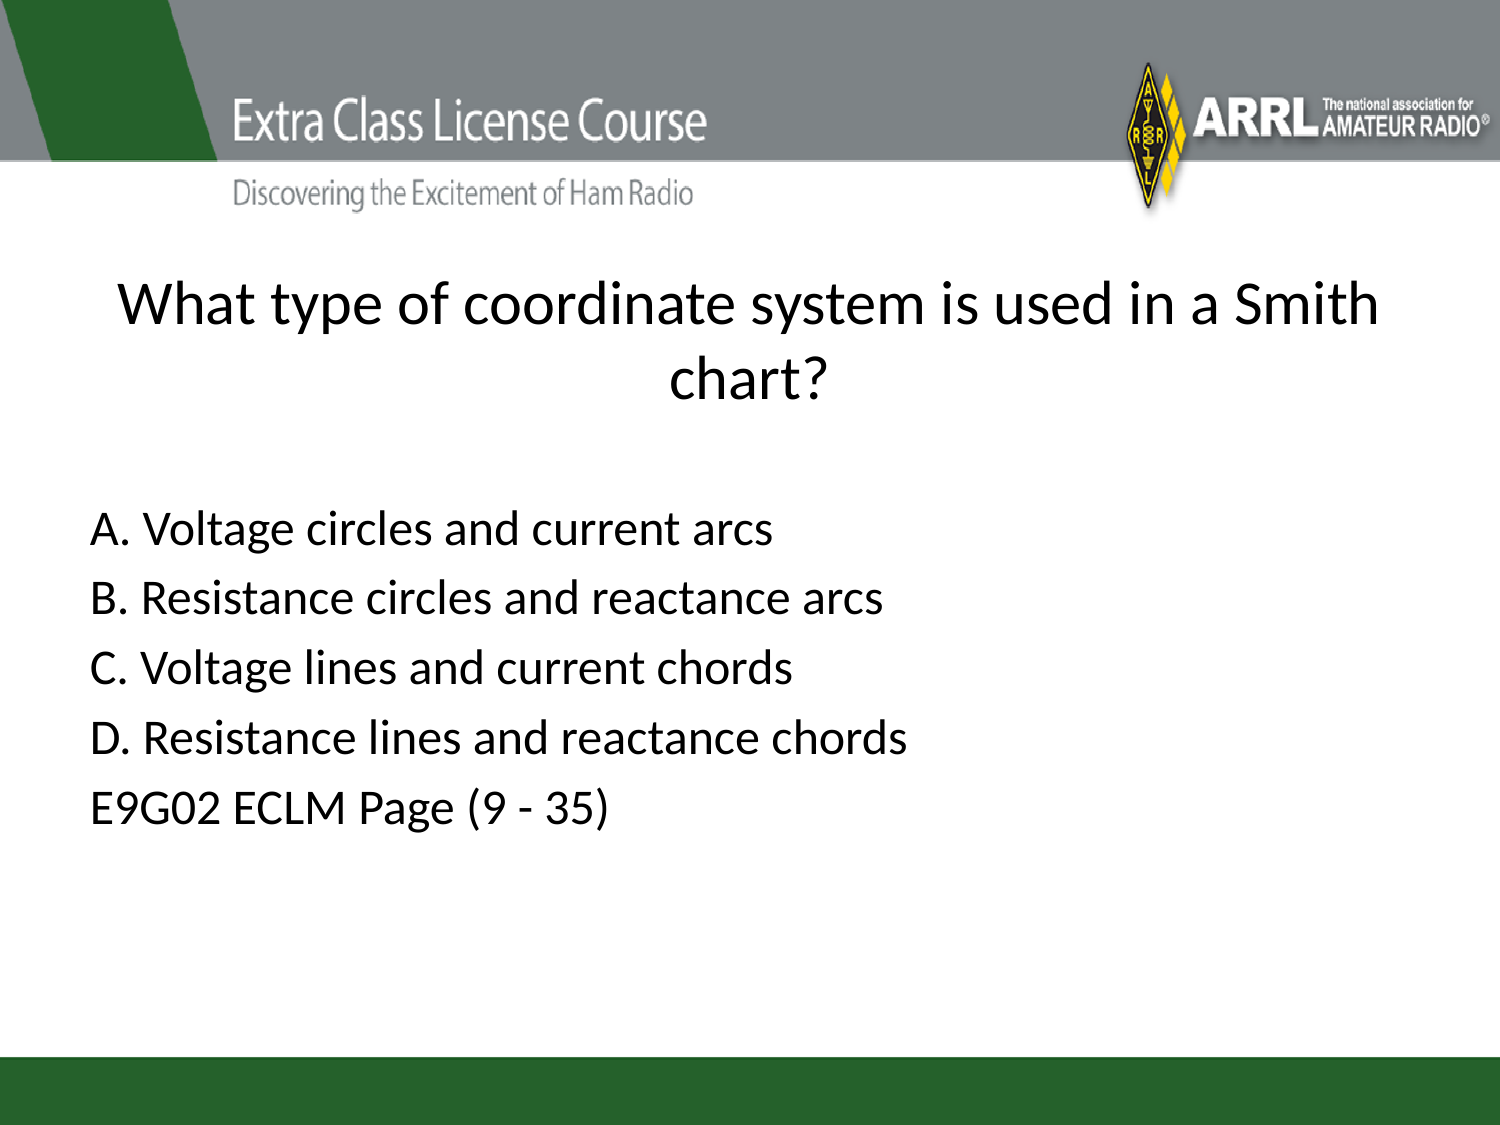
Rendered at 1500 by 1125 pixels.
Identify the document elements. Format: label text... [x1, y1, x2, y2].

list A. Voltage circles and current arcs B. Resistance circles and reactance arcs C. Voltage lines and current chords D. Resistance lines and reactance chords E9G02 ECLM Page (9 - 35) [75, 487, 1425, 1005]
title What type of coordinate system is used in a Smith chart? [75, 254, 1425, 435]
picture [0, 0, 1500, 1125]
